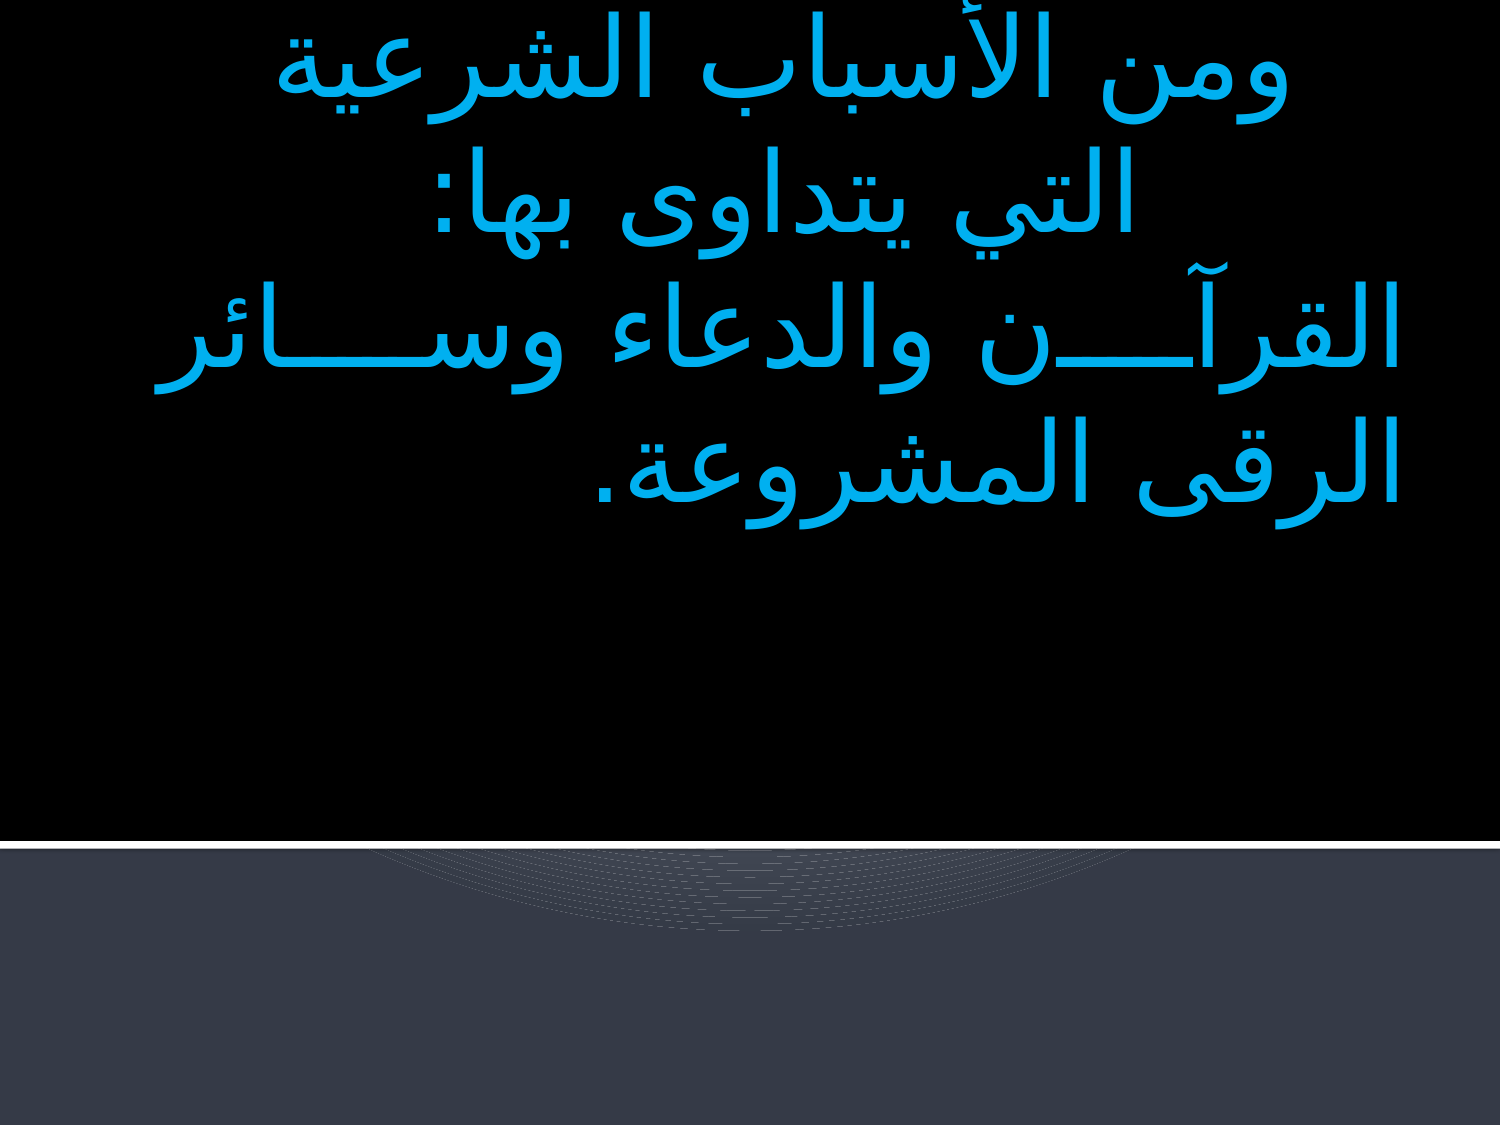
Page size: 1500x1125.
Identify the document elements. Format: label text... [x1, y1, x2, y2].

subtitle ومن الأسباب الشرعية التي يتداوى بها: القرآن والدعاء وسائر الرقى المشروعة. [140, 128, 1416, 786]
